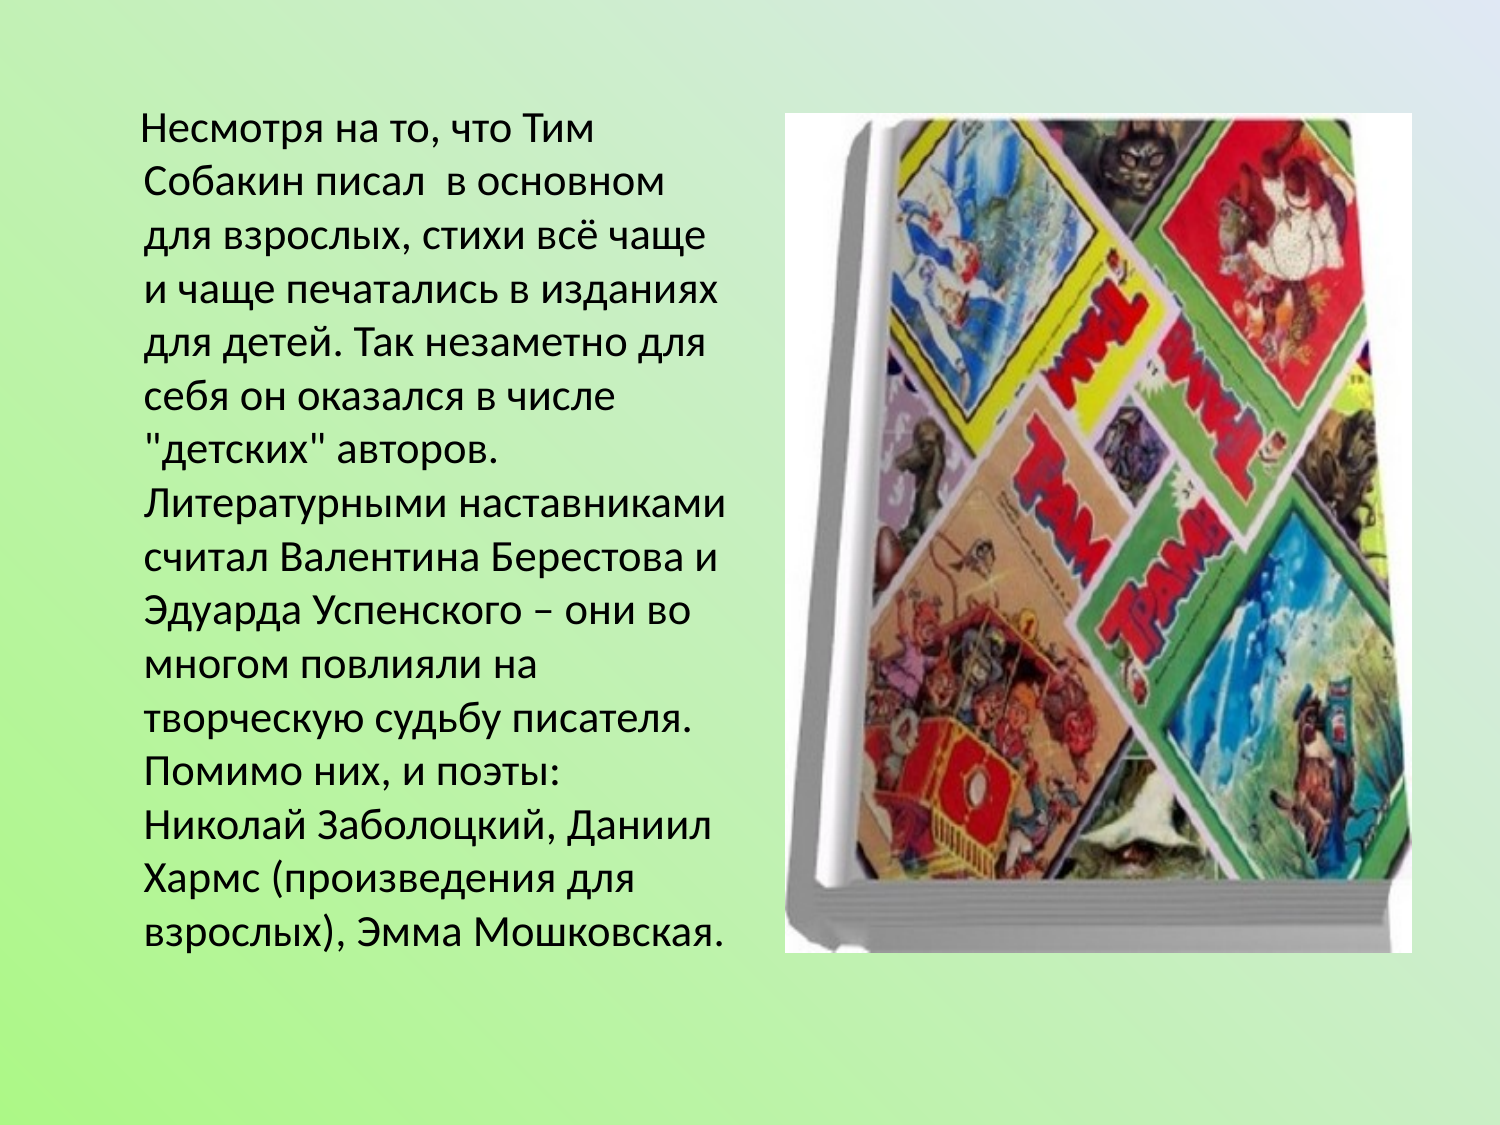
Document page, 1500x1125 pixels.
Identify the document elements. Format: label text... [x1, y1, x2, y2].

list Несмотря на то, что Тим Собакин писал в основном для взрослых, стихи всё чаще и чаще печатались в изданиях для детей. Так незаметно для себя он оказался в числе "детских" авторов. Литературными наставниками считал Валентина Берестова и Эдуарда Успенского – они во многом повлияли на творческую судьбу писателя. Помимо них, и поэты: Николай Заболоцкий, Даниил Хармс (произведения для взрослых), Эмма Мошковская. [75, 90, 750, 1005]
picture [785, 113, 1412, 953]
